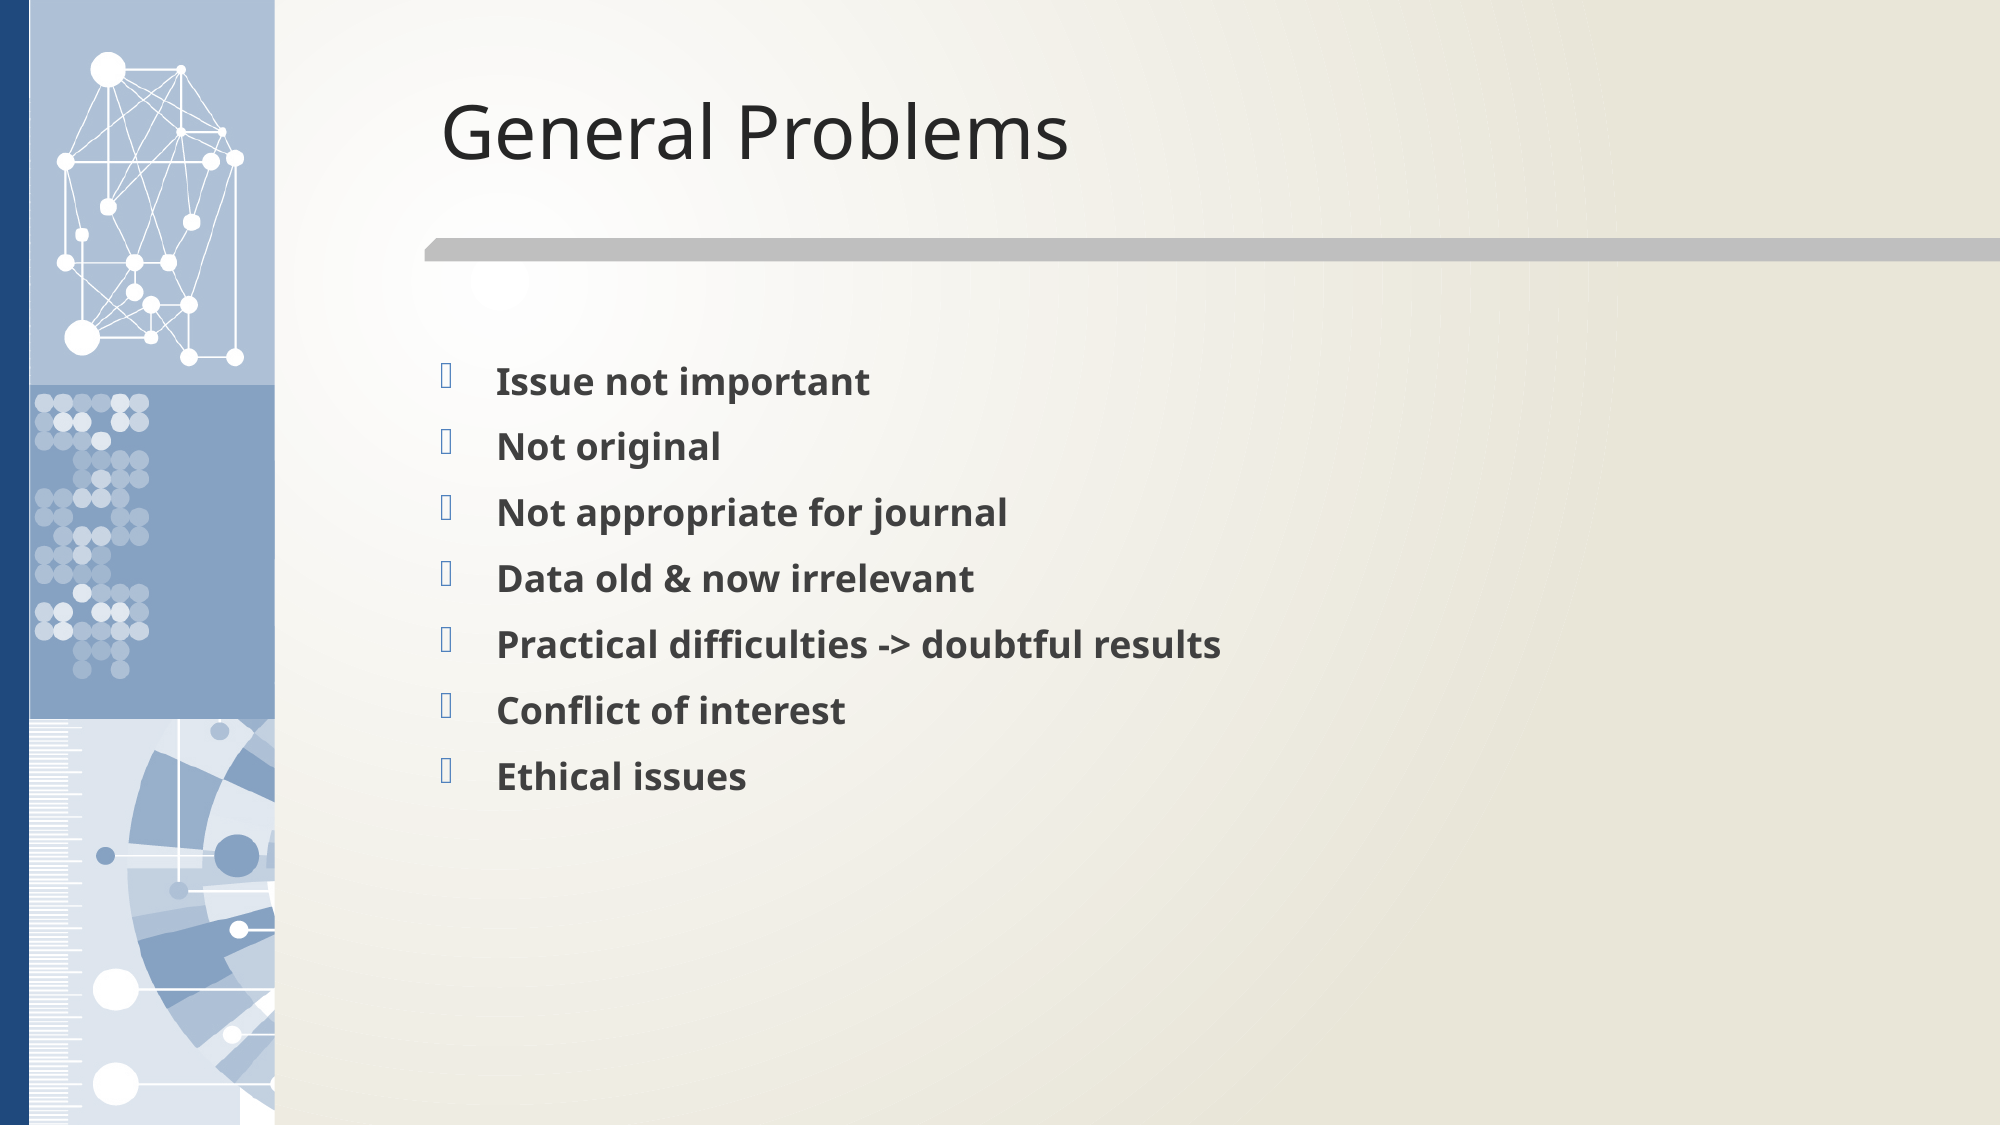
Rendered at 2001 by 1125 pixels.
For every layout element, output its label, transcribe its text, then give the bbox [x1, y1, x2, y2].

list Issue not important Not original Not appropriate for journal Data old & now irrelevant Practical difficulties -> doubtful results Conflict of interest Ethical issues [424, 350, 1888, 970]
title General Problems [425, 24, 1888, 235]
